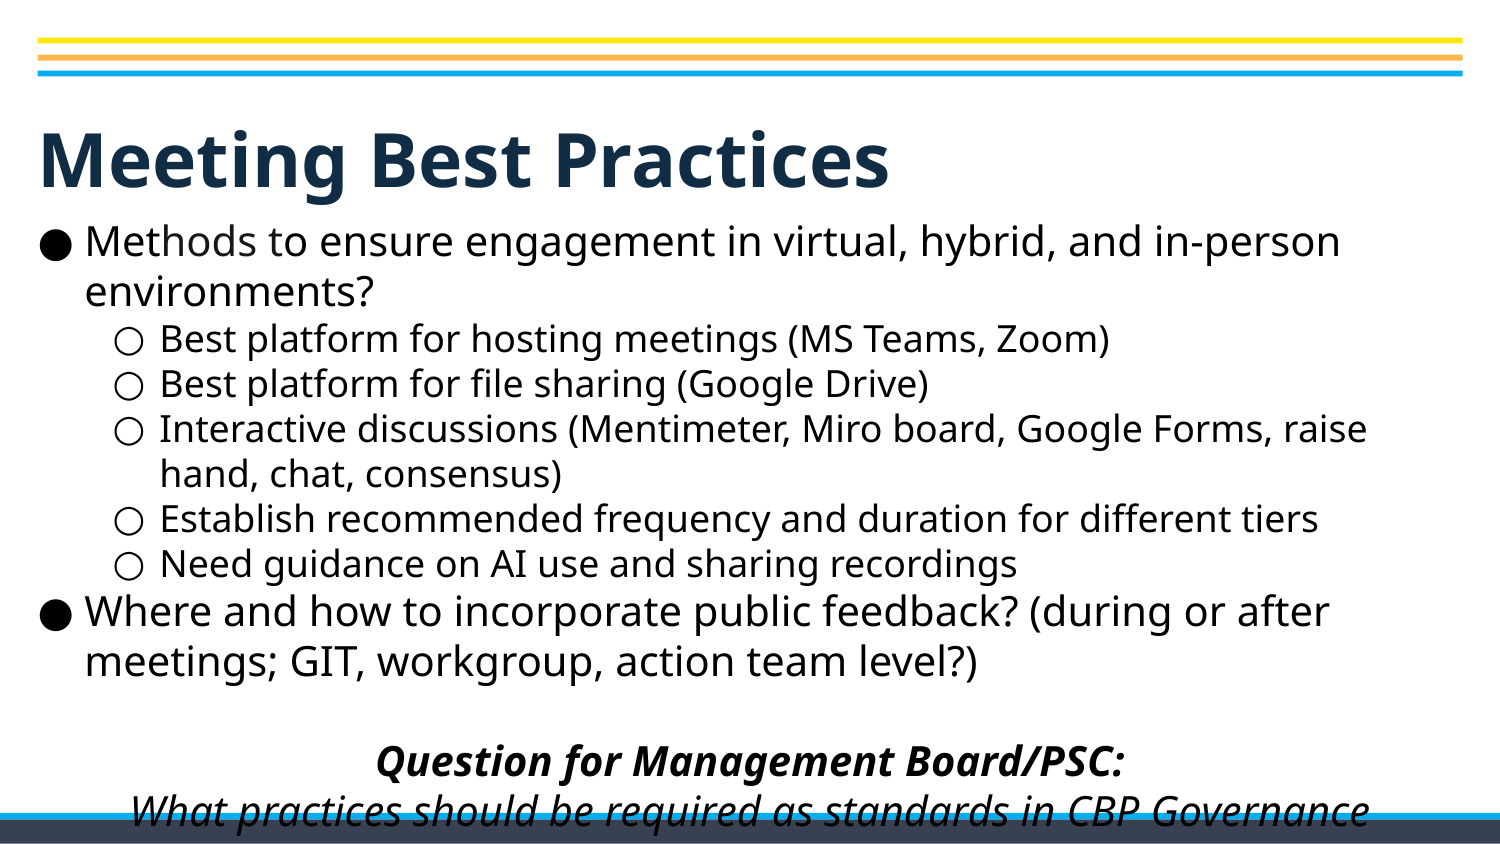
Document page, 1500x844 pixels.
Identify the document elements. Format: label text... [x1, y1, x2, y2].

picture [1121, 812, 1130, 817]
list Methods to ensure engagement in virtual, hybrid, and in-person environments? Best platform for hosting meetings (MS Teams, Zoom) Best platform for file sharing (Google Drive) Interactive discussions (Mentimeter, Miro board, Google Forms, raise hand, chat, consensus) Establish recommended frequency and duration for different tiers Need guidance on AI use and sharing recordings Where and how to incorporate public feedback? (during or after meetings; GIT, workgroup, action team level?) Question for Management Board/PSC: What practices should be required as standards in CBP Governance document? [37, 253, 1463, 802]
title Meeting Best Practices [37, 112, 1463, 253]
